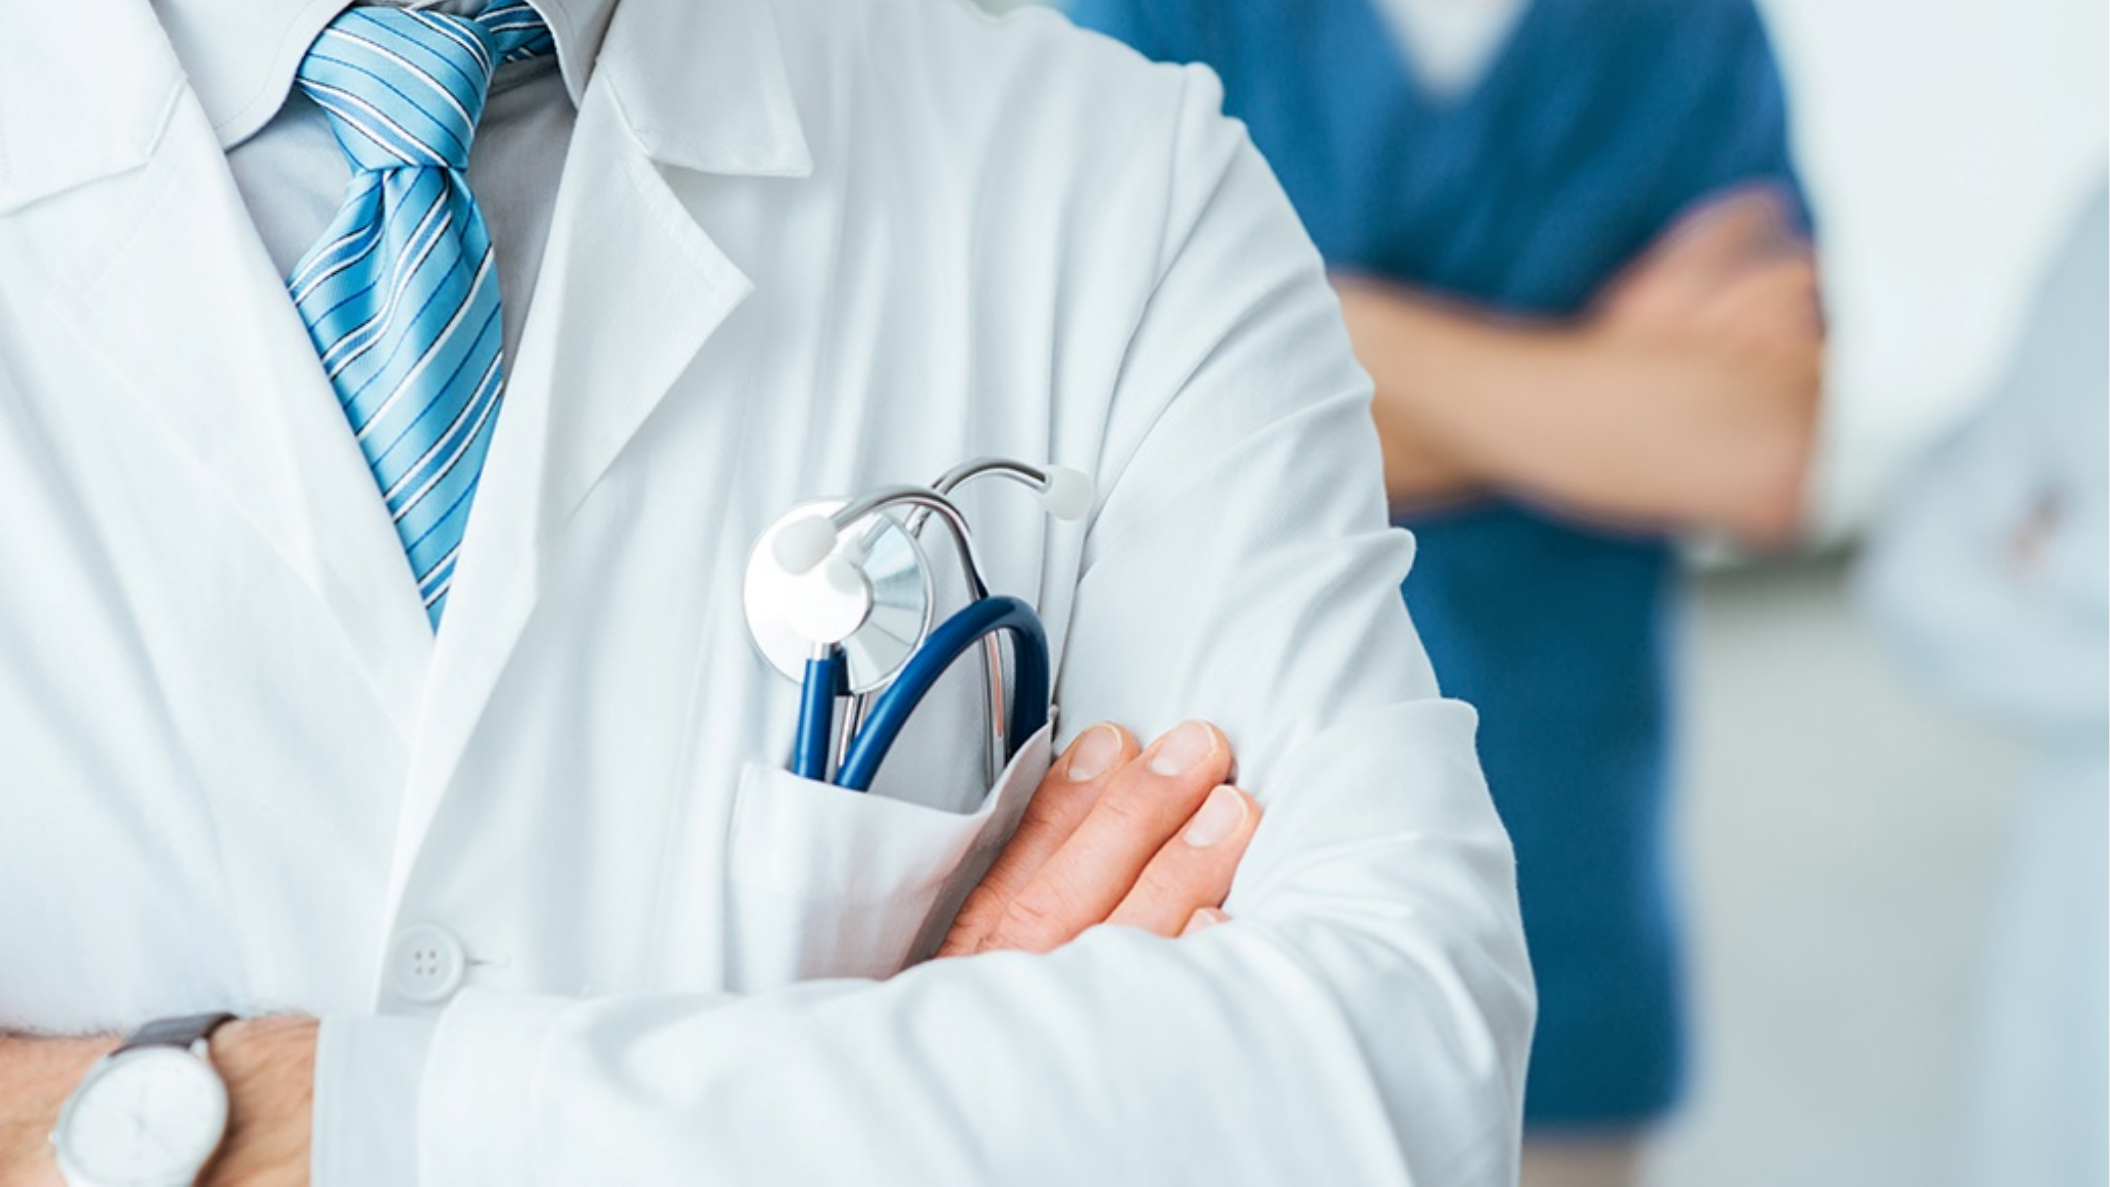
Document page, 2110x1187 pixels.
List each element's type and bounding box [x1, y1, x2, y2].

text_box [0, 0, 2110, 1187]
